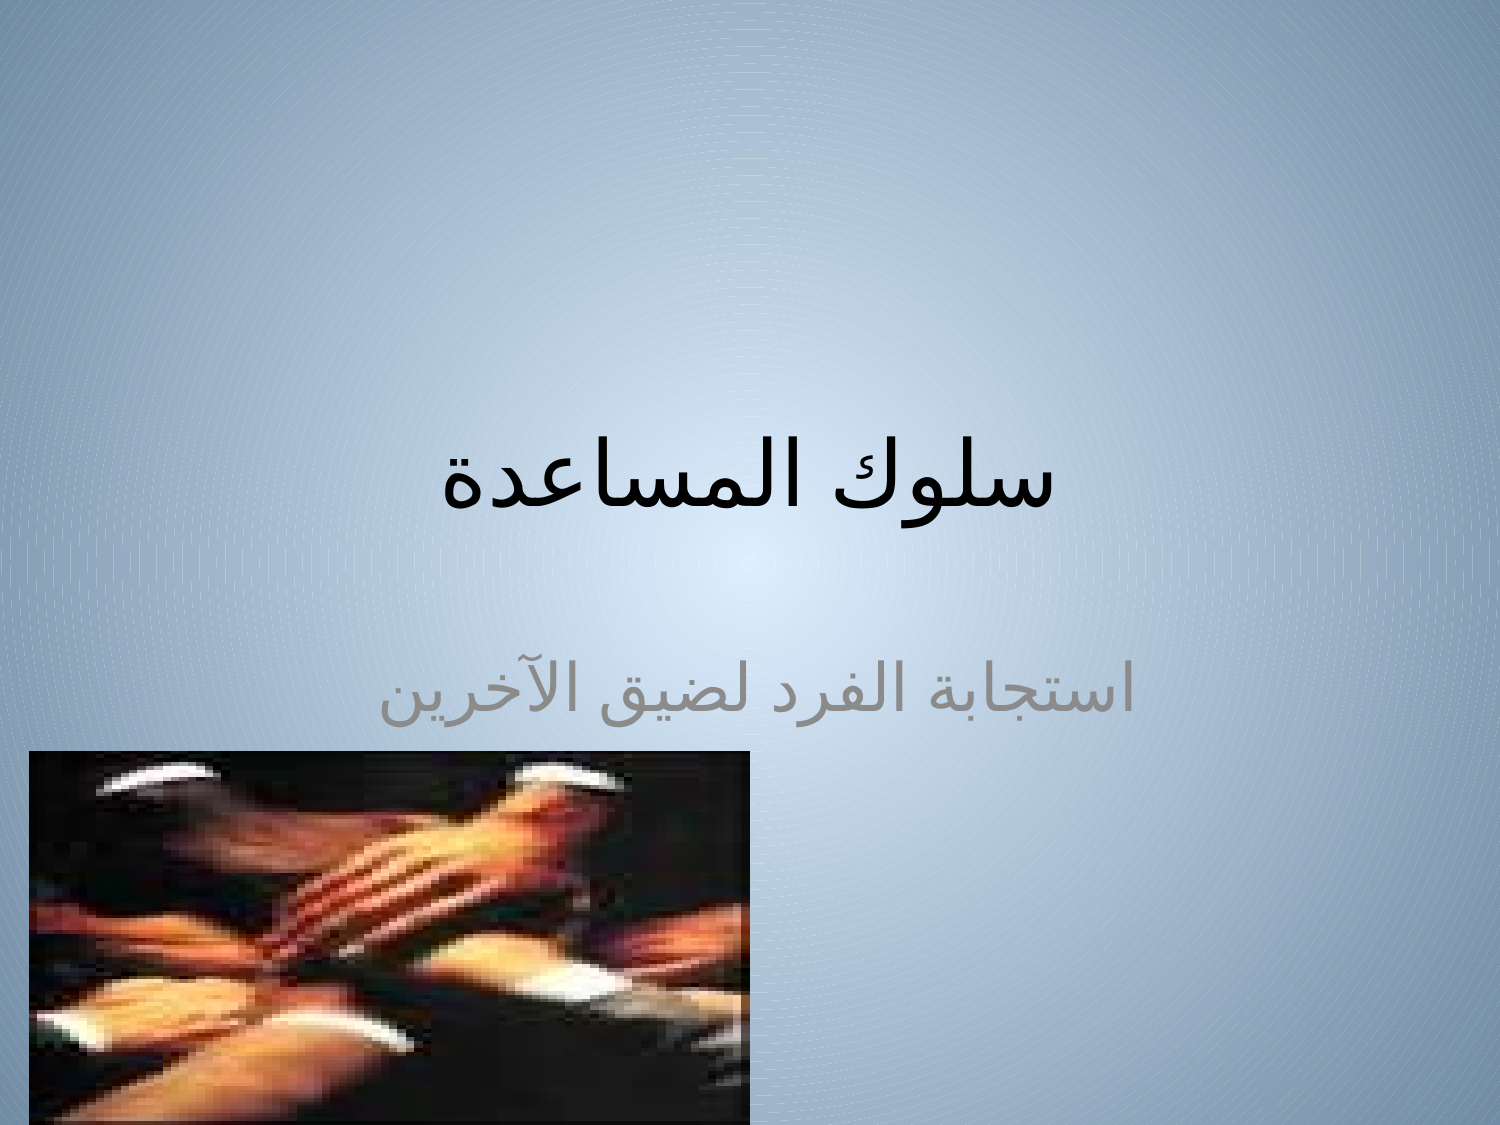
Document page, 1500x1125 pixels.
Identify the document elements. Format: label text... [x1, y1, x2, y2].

title سلوك المساعدة [112, 349, 1388, 591]
subtitle استجابة الفرد لضيق الآخرين [225, 637, 1275, 925]
picture [29, 751, 751, 1125]
